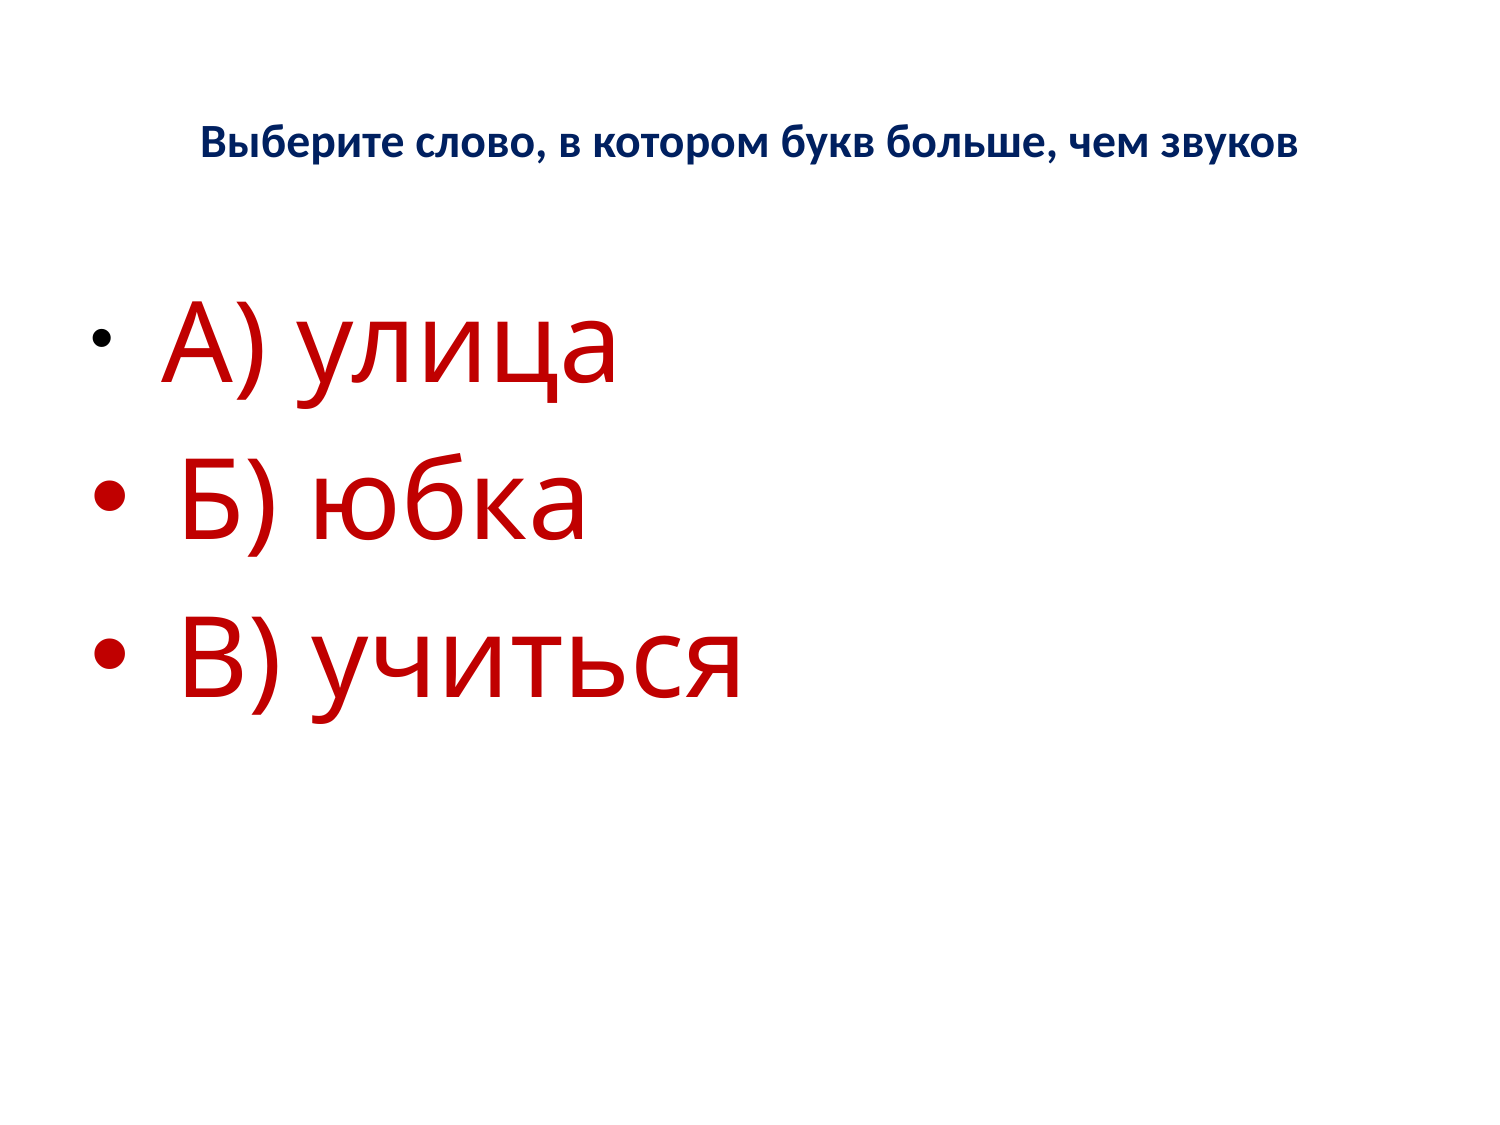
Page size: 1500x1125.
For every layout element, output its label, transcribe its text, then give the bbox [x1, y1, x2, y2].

list А) улица Б) юбка В) учиться [75, 262, 1425, 1005]
title Выберите слово, в котором букв больше, чем звуков [75, 45, 1425, 233]
